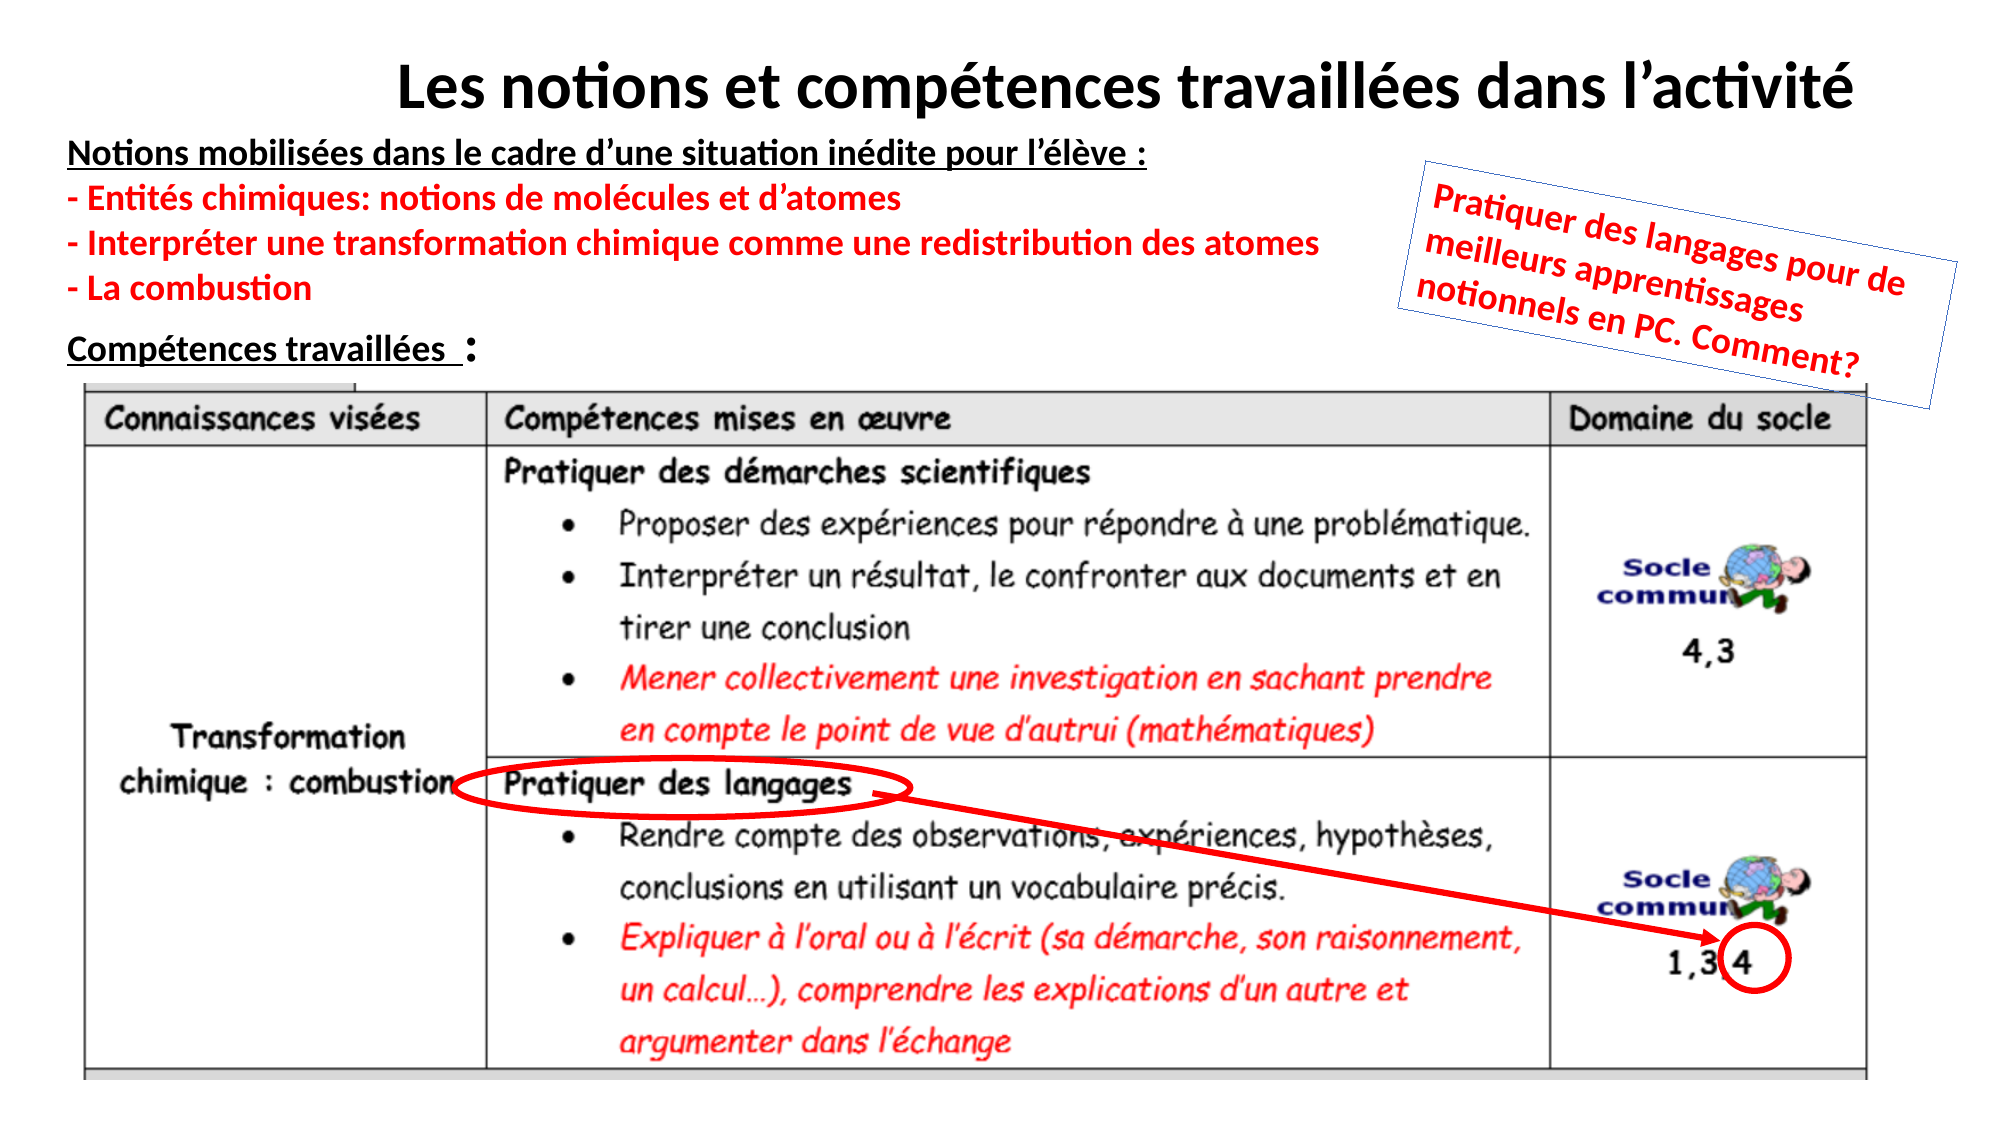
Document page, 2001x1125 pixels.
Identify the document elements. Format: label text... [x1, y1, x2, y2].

text_box Compétences travaillées : [52, 315, 1731, 379]
picture [64, 383, 1880, 1080]
text_box Notions mobilisées dans le cadre d’une situation inédite pour l’élève : - Entités chimiques: notions de molécules et d’atomes - Interpréter une transformation chimique comme une redistribution des atomes - La combustion [52, 120, 1980, 315]
text_box Pratiquer des langages pour de meilleurs apprentissages notionnels en PC. Comment? [1397, 160, 1958, 410]
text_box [872, 793, 1721, 941]
text_box Les notions et compétences travaillées dans l’activité [347, 34, 1907, 129]
